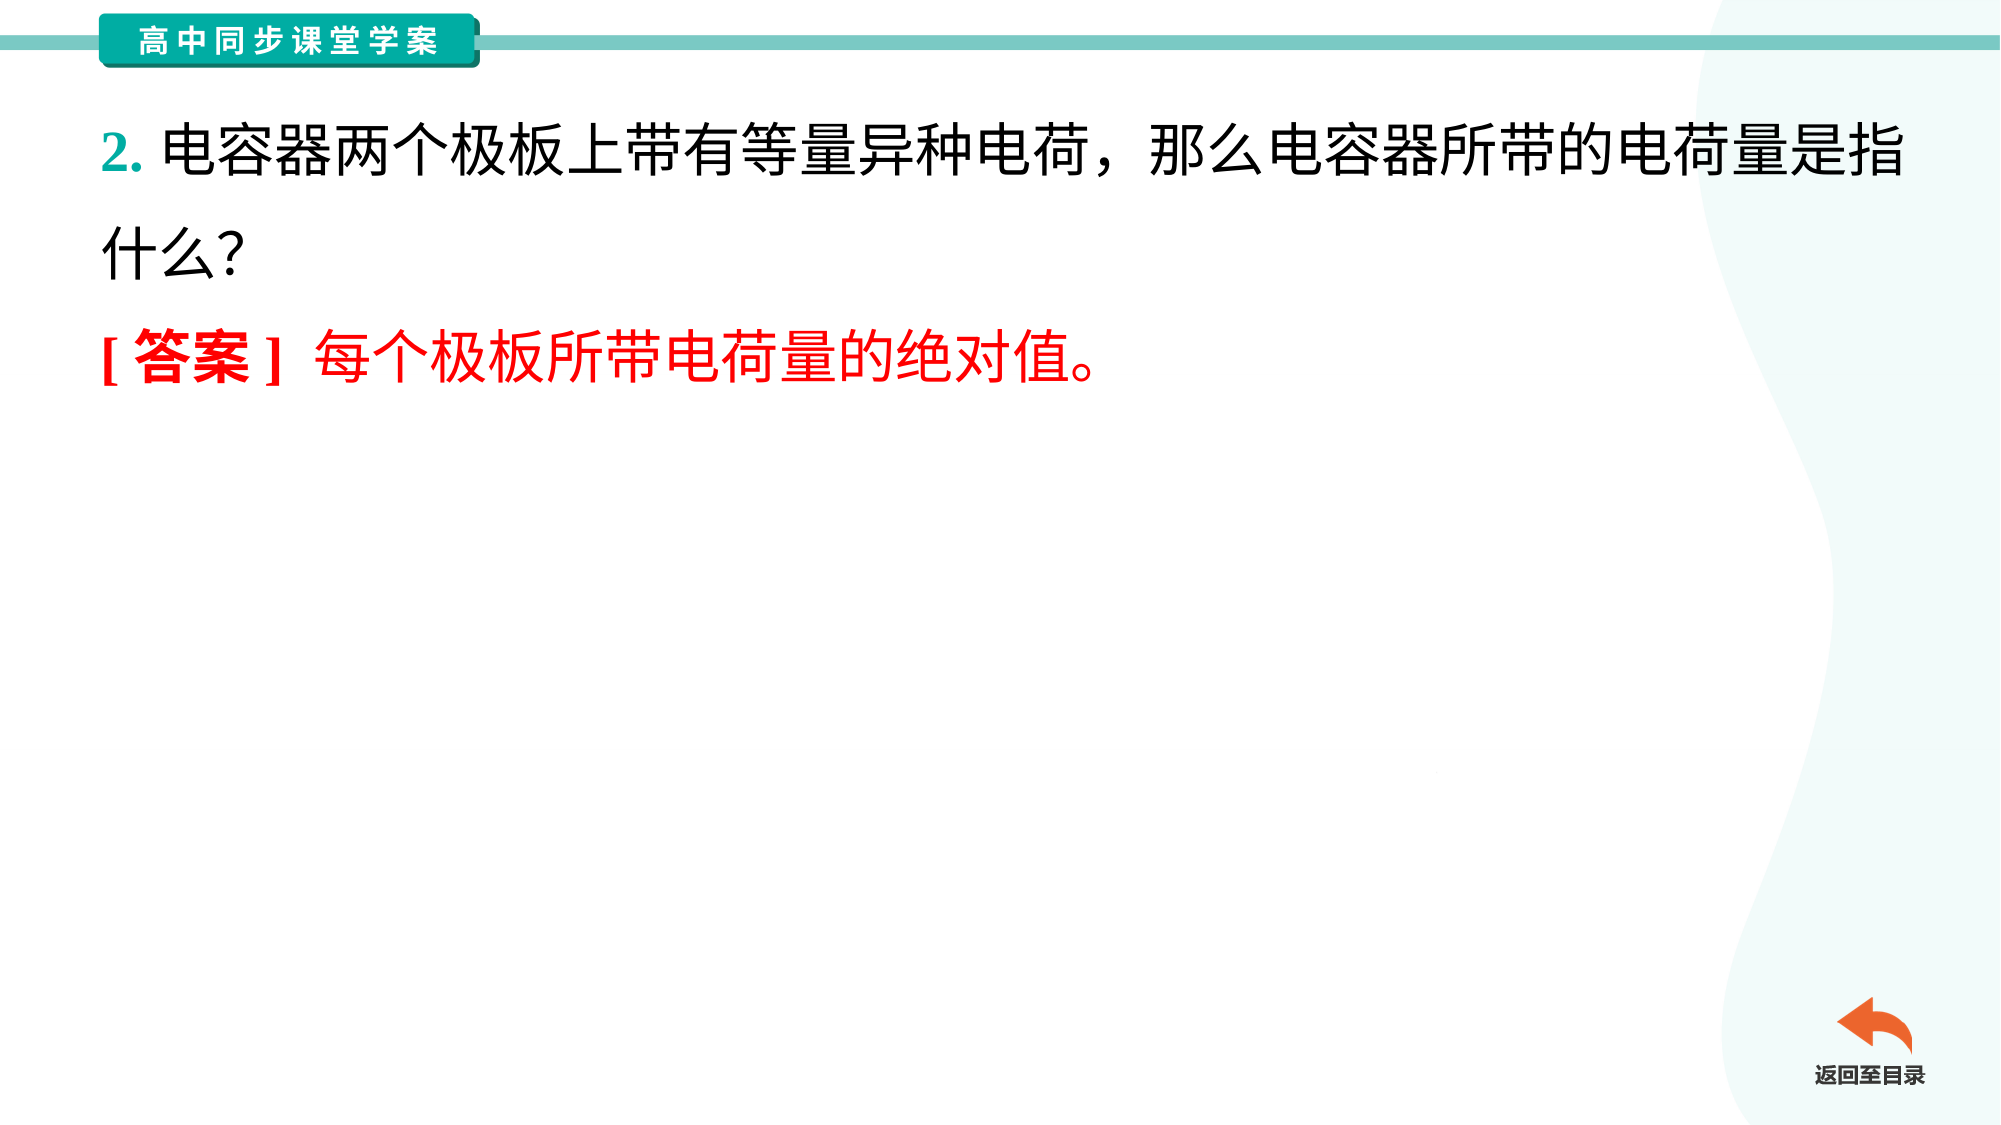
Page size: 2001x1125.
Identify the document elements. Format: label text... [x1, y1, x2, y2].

text_box [答案] 每个极板所带电荷量的绝对值。 [100, 287, 1899, 379]
picture [0, 0, 2000, 1125]
text_box 2.电容器两个极板上带有等量异种电荷，那么电容器所带的电荷量是指 什么？ [100, 76, 1899, 277]
